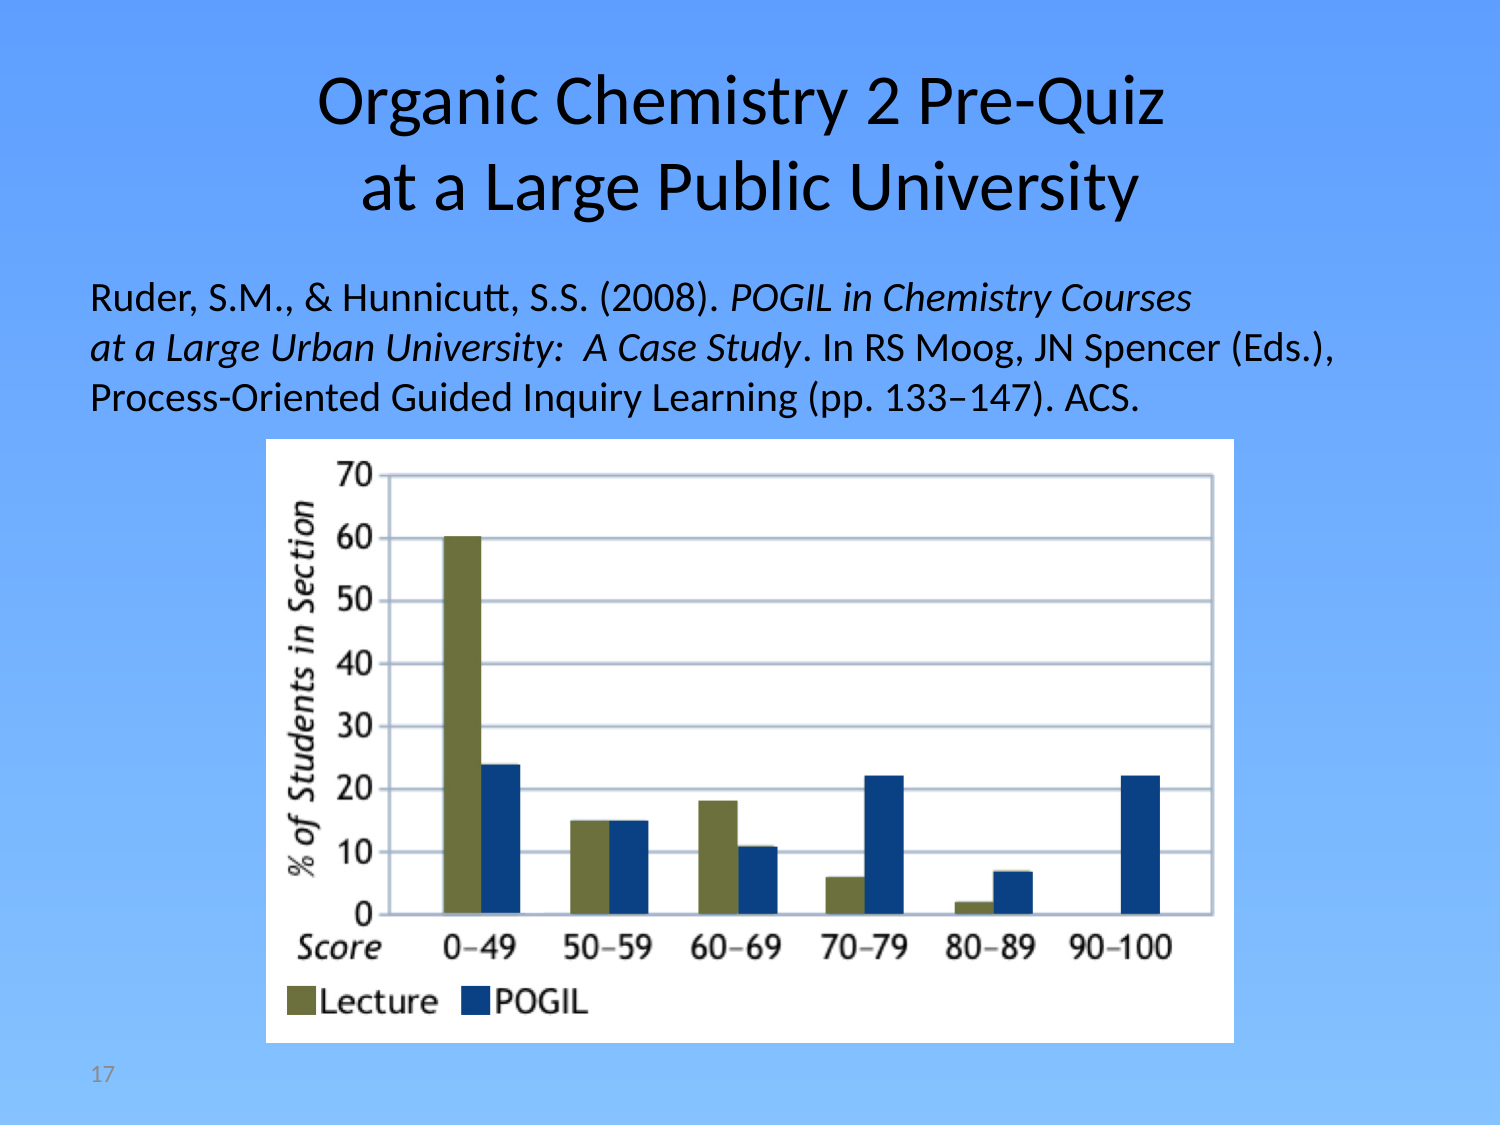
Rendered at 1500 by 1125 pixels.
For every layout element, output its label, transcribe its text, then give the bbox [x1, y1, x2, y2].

slide_number 17 [75, 1042, 425, 1103]
picture [266, 439, 1234, 1043]
title Organic Chemistry 2 Pre-Quiz at a Large Public University [75, 45, 1425, 233]
list Ruder, S.M., & Hunnicutt, S.S. (2008). POGIL in Chemistry Courses at a Large Urban University: A Case Study. In RS Moog, JN Spencer (Eds.), Process-Oriented Guided Inquiry Learning (pp. 133–147). ACS. [75, 262, 1425, 1005]
